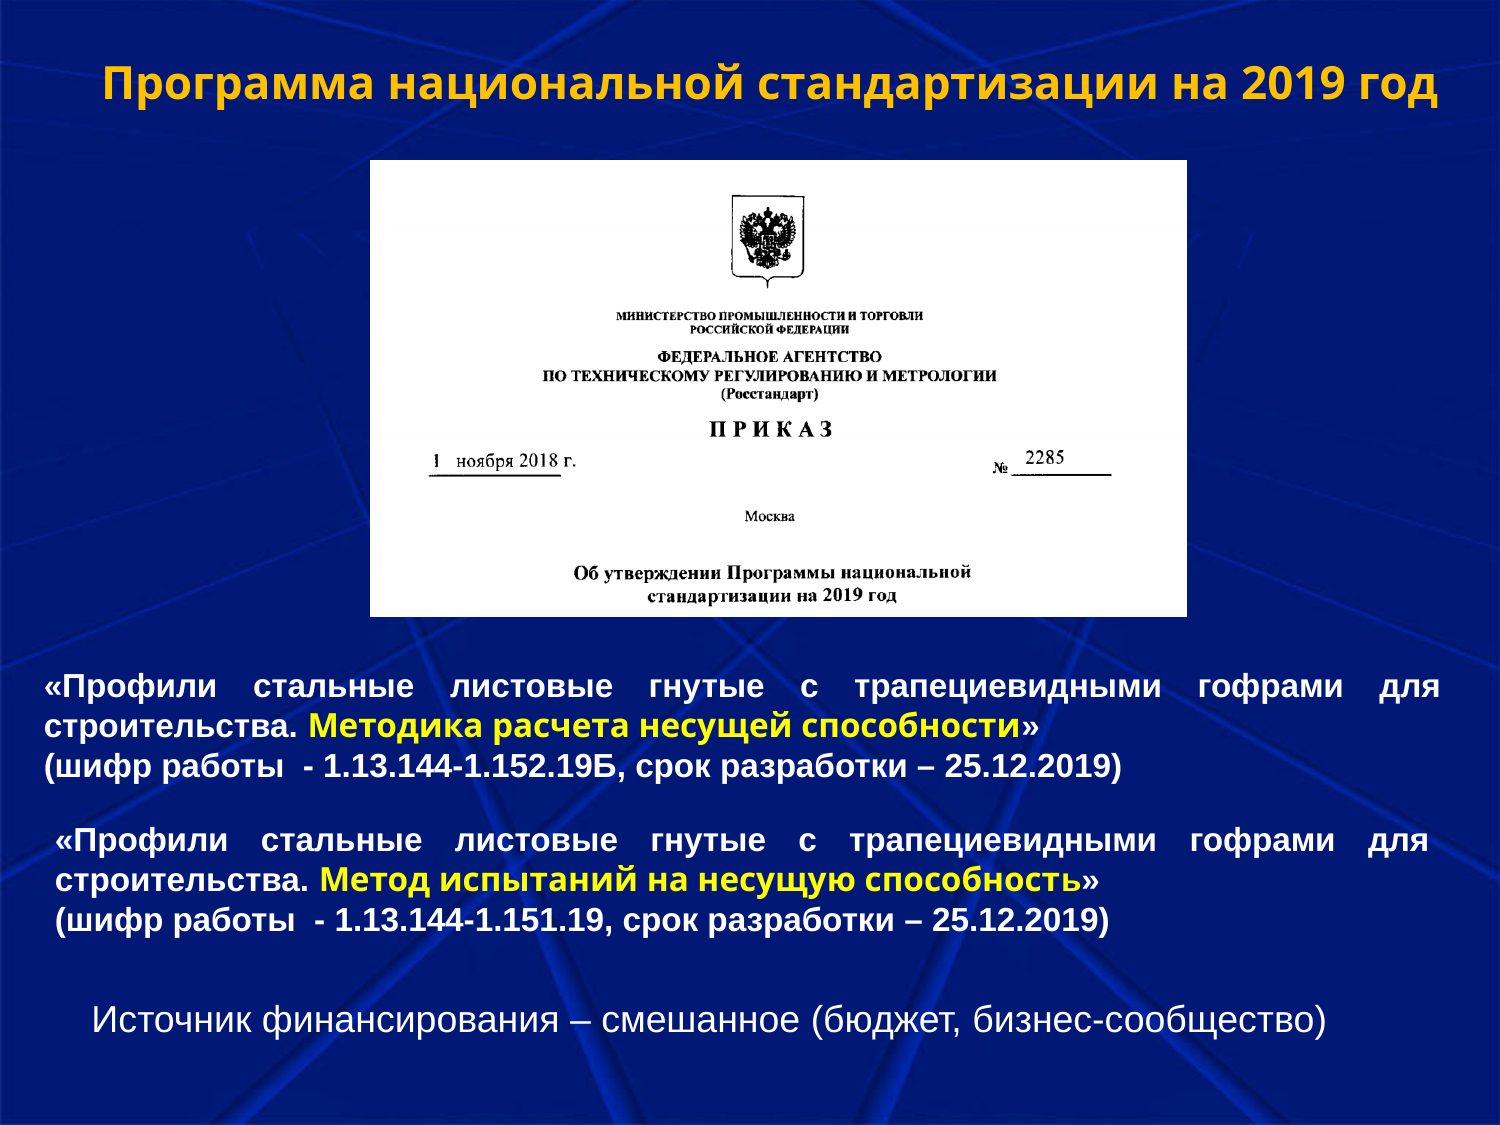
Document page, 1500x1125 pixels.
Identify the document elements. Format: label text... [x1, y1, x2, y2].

text_box Программа национальной стандартизации на 2019 год [40, 46, 1500, 147]
text_box «Профили стальные листовые гнутые с трапециевидными гофрами для строительства. Метод испытаний на несущую способность» (шифр работы - 1.13.144-1.151.19, срок разработки – 25.12.2019) [40, 810, 1447, 945]
text_box «Профили стальные листовые гнутые с трапециевидными гофрами для строительства. Методика расчета несущей способности» (шифр работы - 1.13.144-1.152.19Б, срок разработки – 25.12.2019) [28, 656, 1458, 792]
picture [0, 0, 1500, 1125]
text_box Источник финансирования – смешанное (бюджет, бизнес-сообщество) [76, 987, 1436, 1048]
